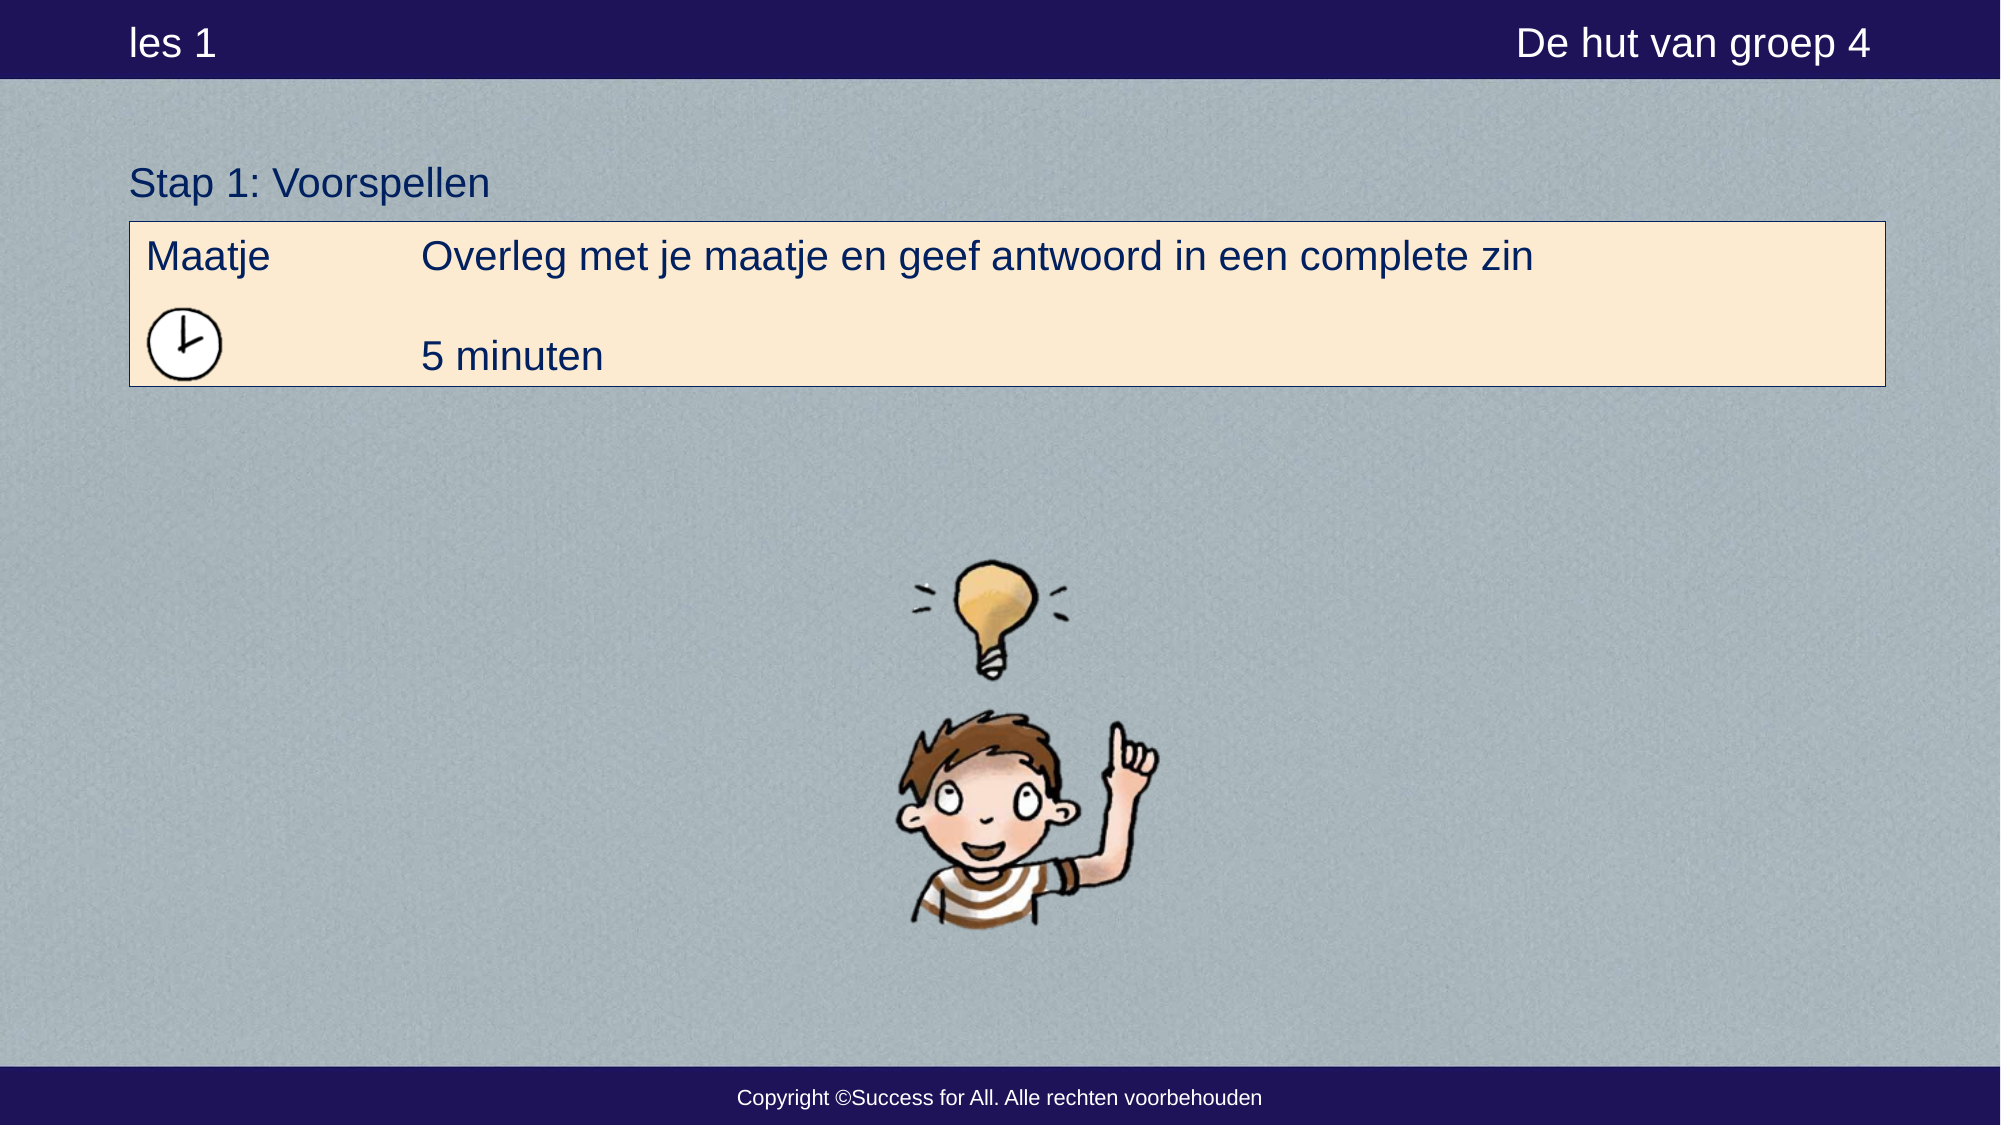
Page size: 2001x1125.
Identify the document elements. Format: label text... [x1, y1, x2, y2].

text_box De hut van groep 4 [999, 8, 1886, 73]
text_box Maatje Overleg met je maatje en geef antwoord in een complete zin 5 minuten [129, 221, 1886, 387]
picture [0, 0, 2001, 1125]
text_box Copyright ©Success for All. Alle rechten voorbehouden [0, 1076, 2000, 1125]
text_box Stap 1: Voorspellen [114, 148, 907, 214]
text_box les 1 [114, 8, 354, 73]
